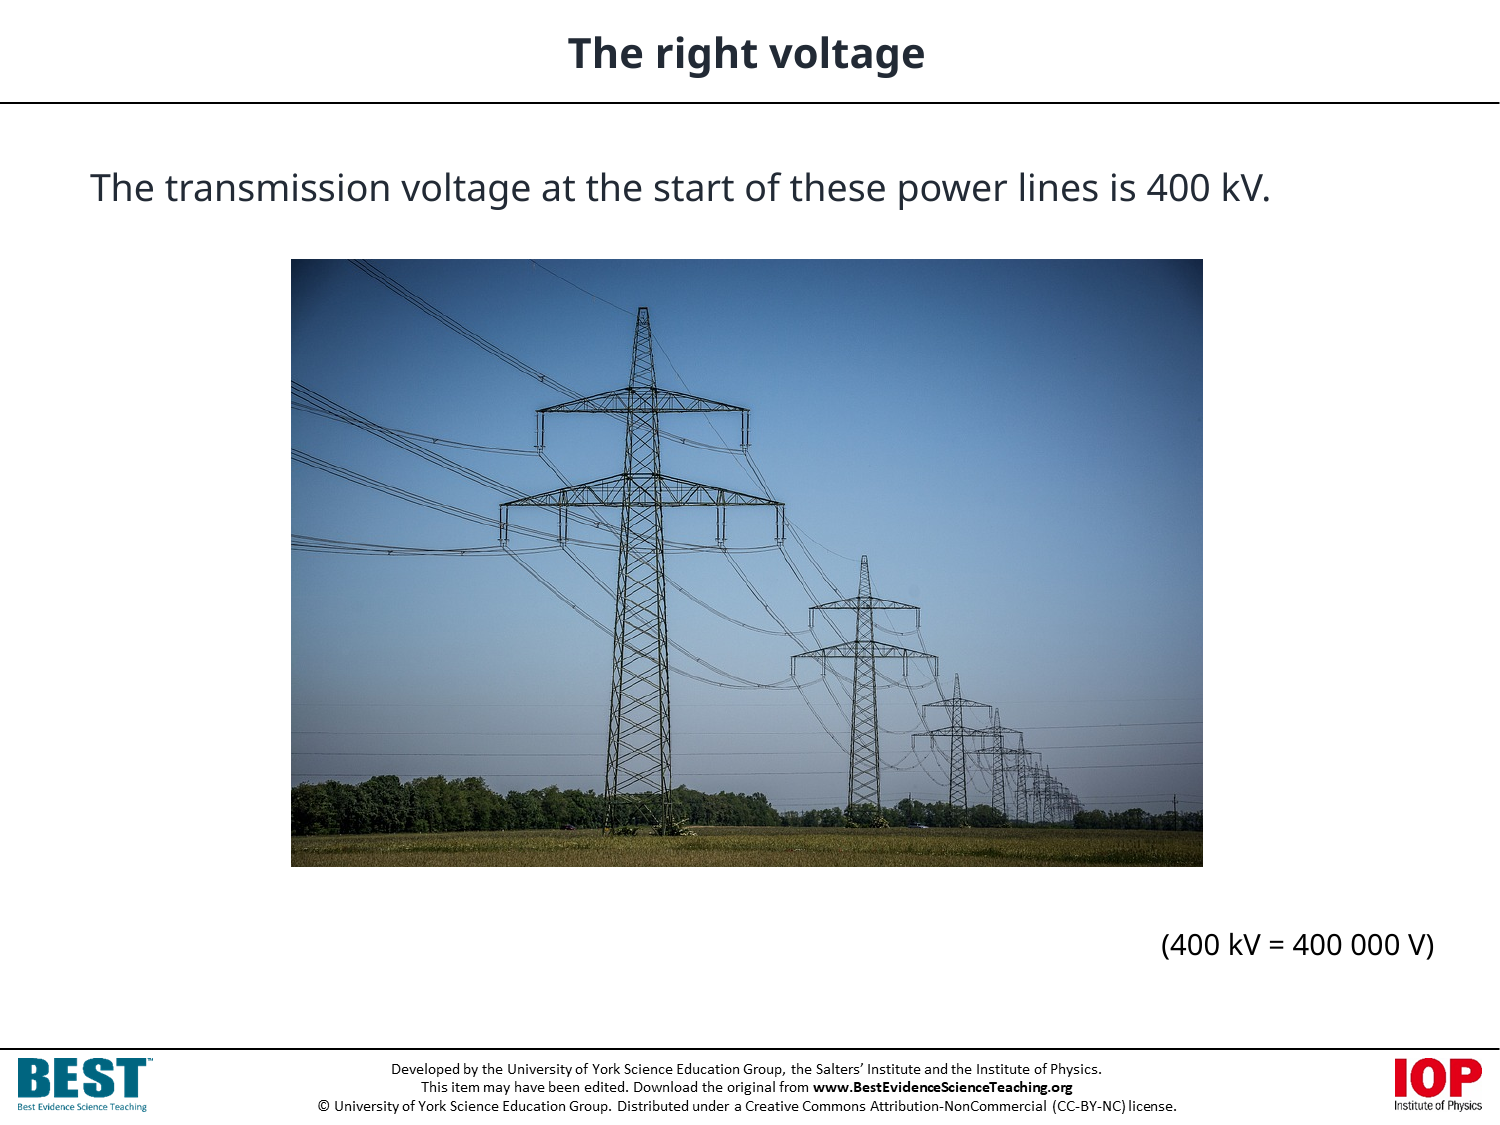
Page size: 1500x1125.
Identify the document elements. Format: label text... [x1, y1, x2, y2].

picture [0, 102, 1500, 1125]
text_box The right voltage [23, 4, 1471, 99]
